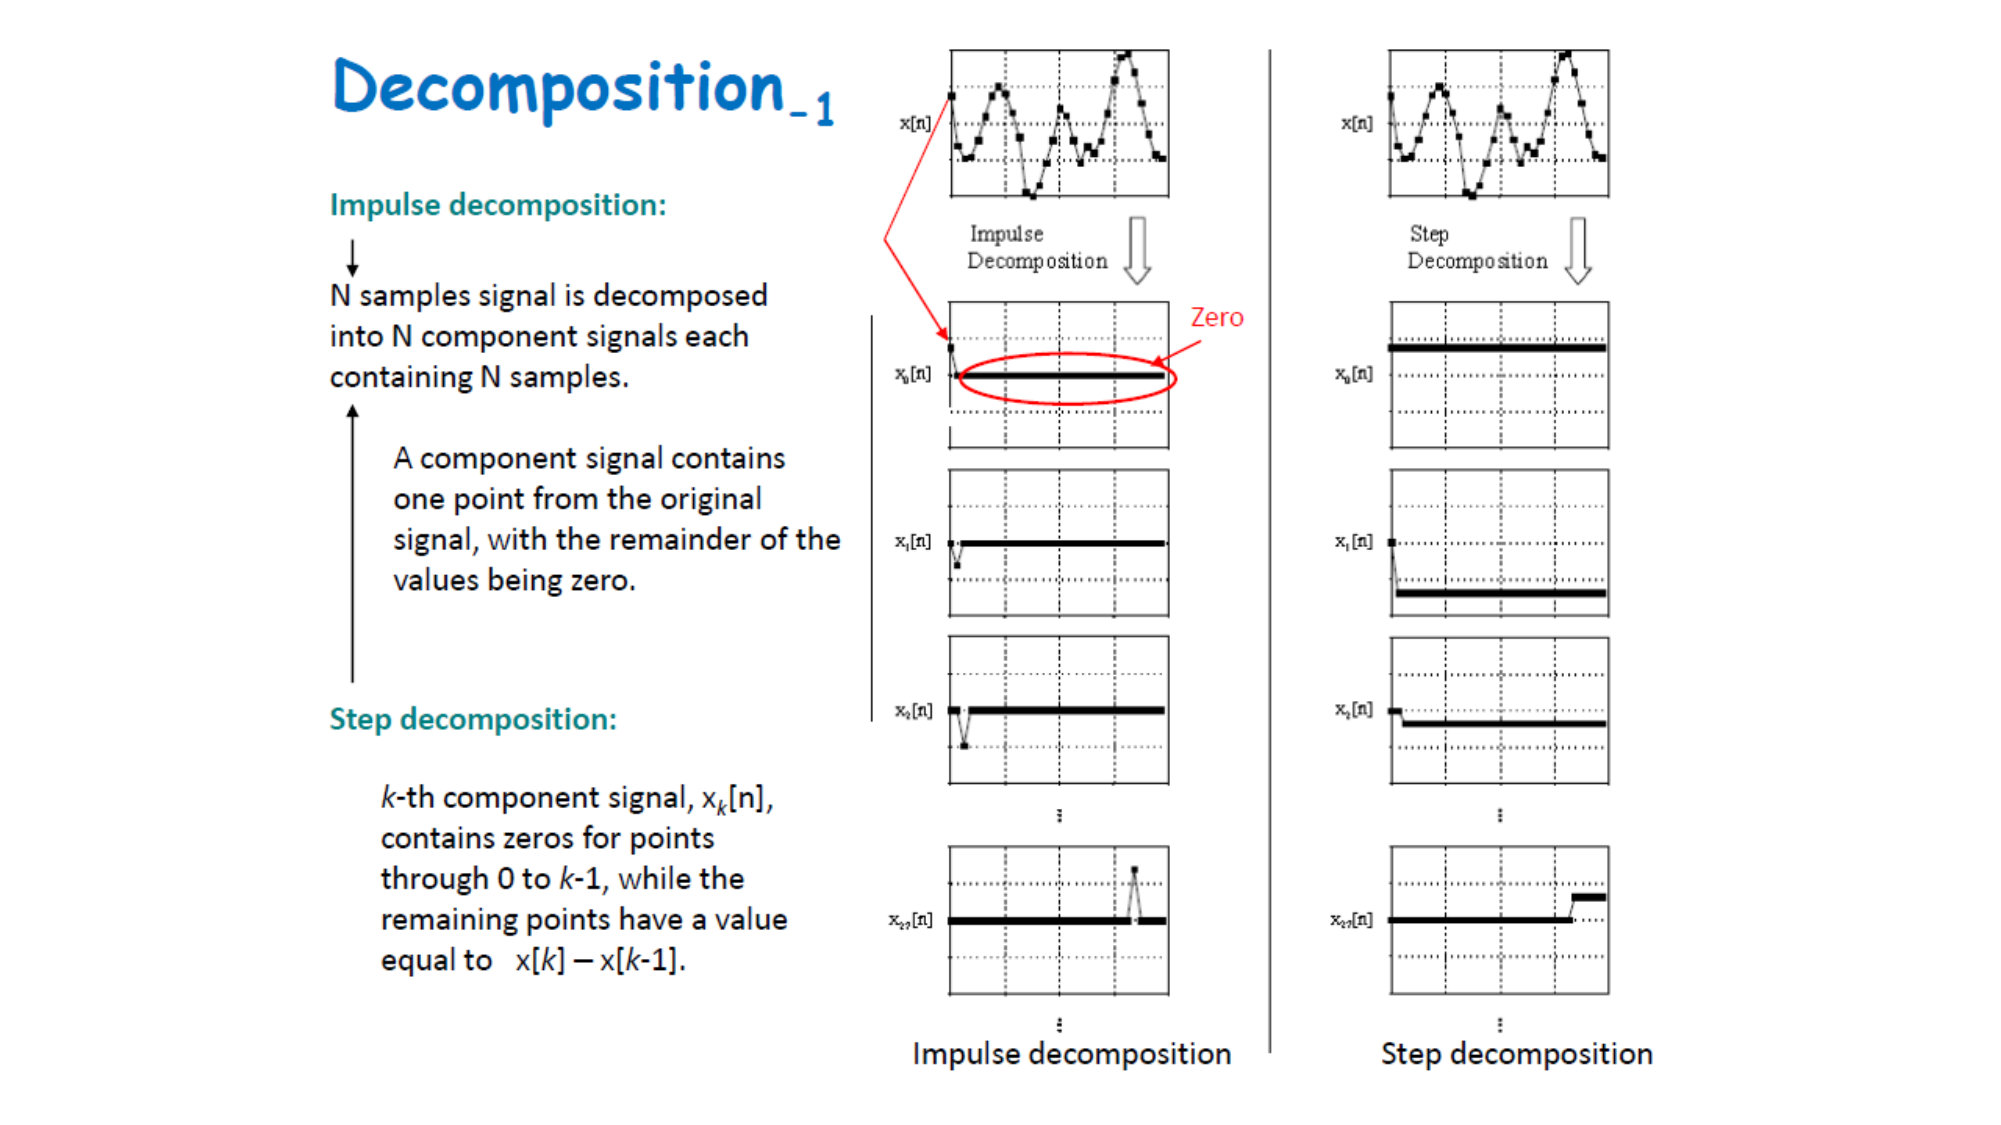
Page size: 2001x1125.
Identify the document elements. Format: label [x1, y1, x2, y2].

picture [310, 45, 1689, 1080]
